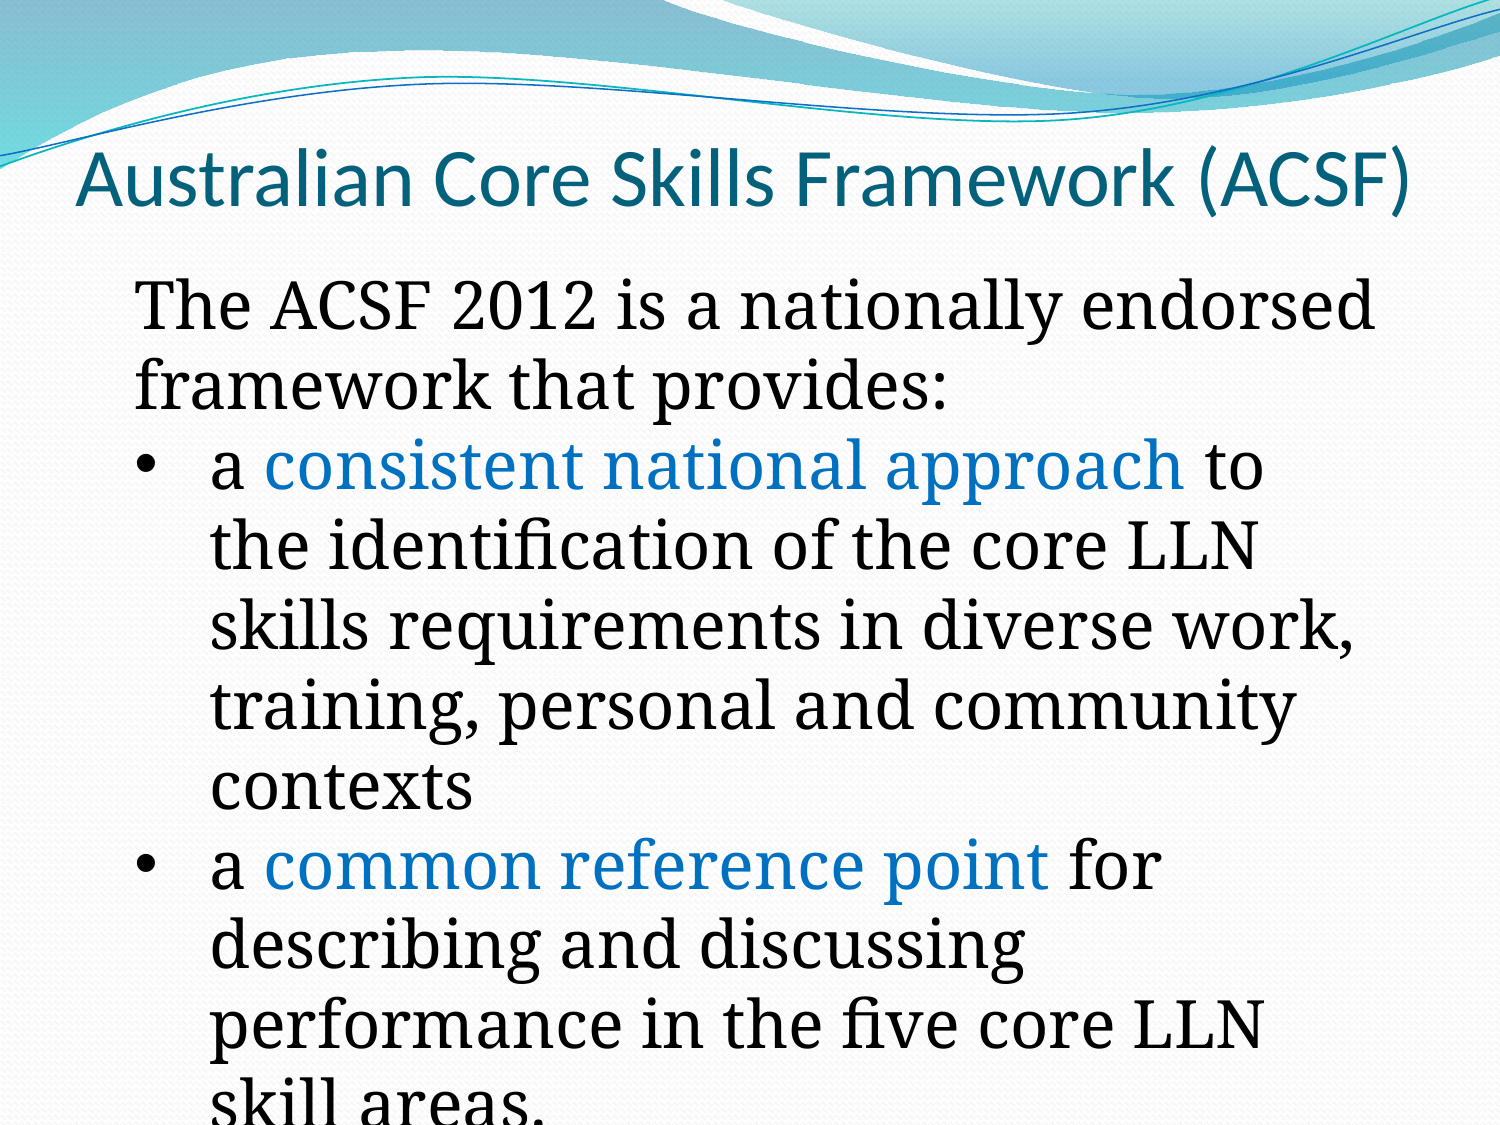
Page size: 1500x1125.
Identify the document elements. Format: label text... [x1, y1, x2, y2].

text_box The ACSF 2012 is a nationally endorsed framework that provides: a consistent national approach to the identification of the core LLN skills requirements in diverse work, training, personal and community contexts a common reference point for describing and discussing performance in the five core LLN skill areas. [119, 255, 1396, 1125]
title Australian Core Skills Framework (ACSF) [75, 115, 1425, 303]
